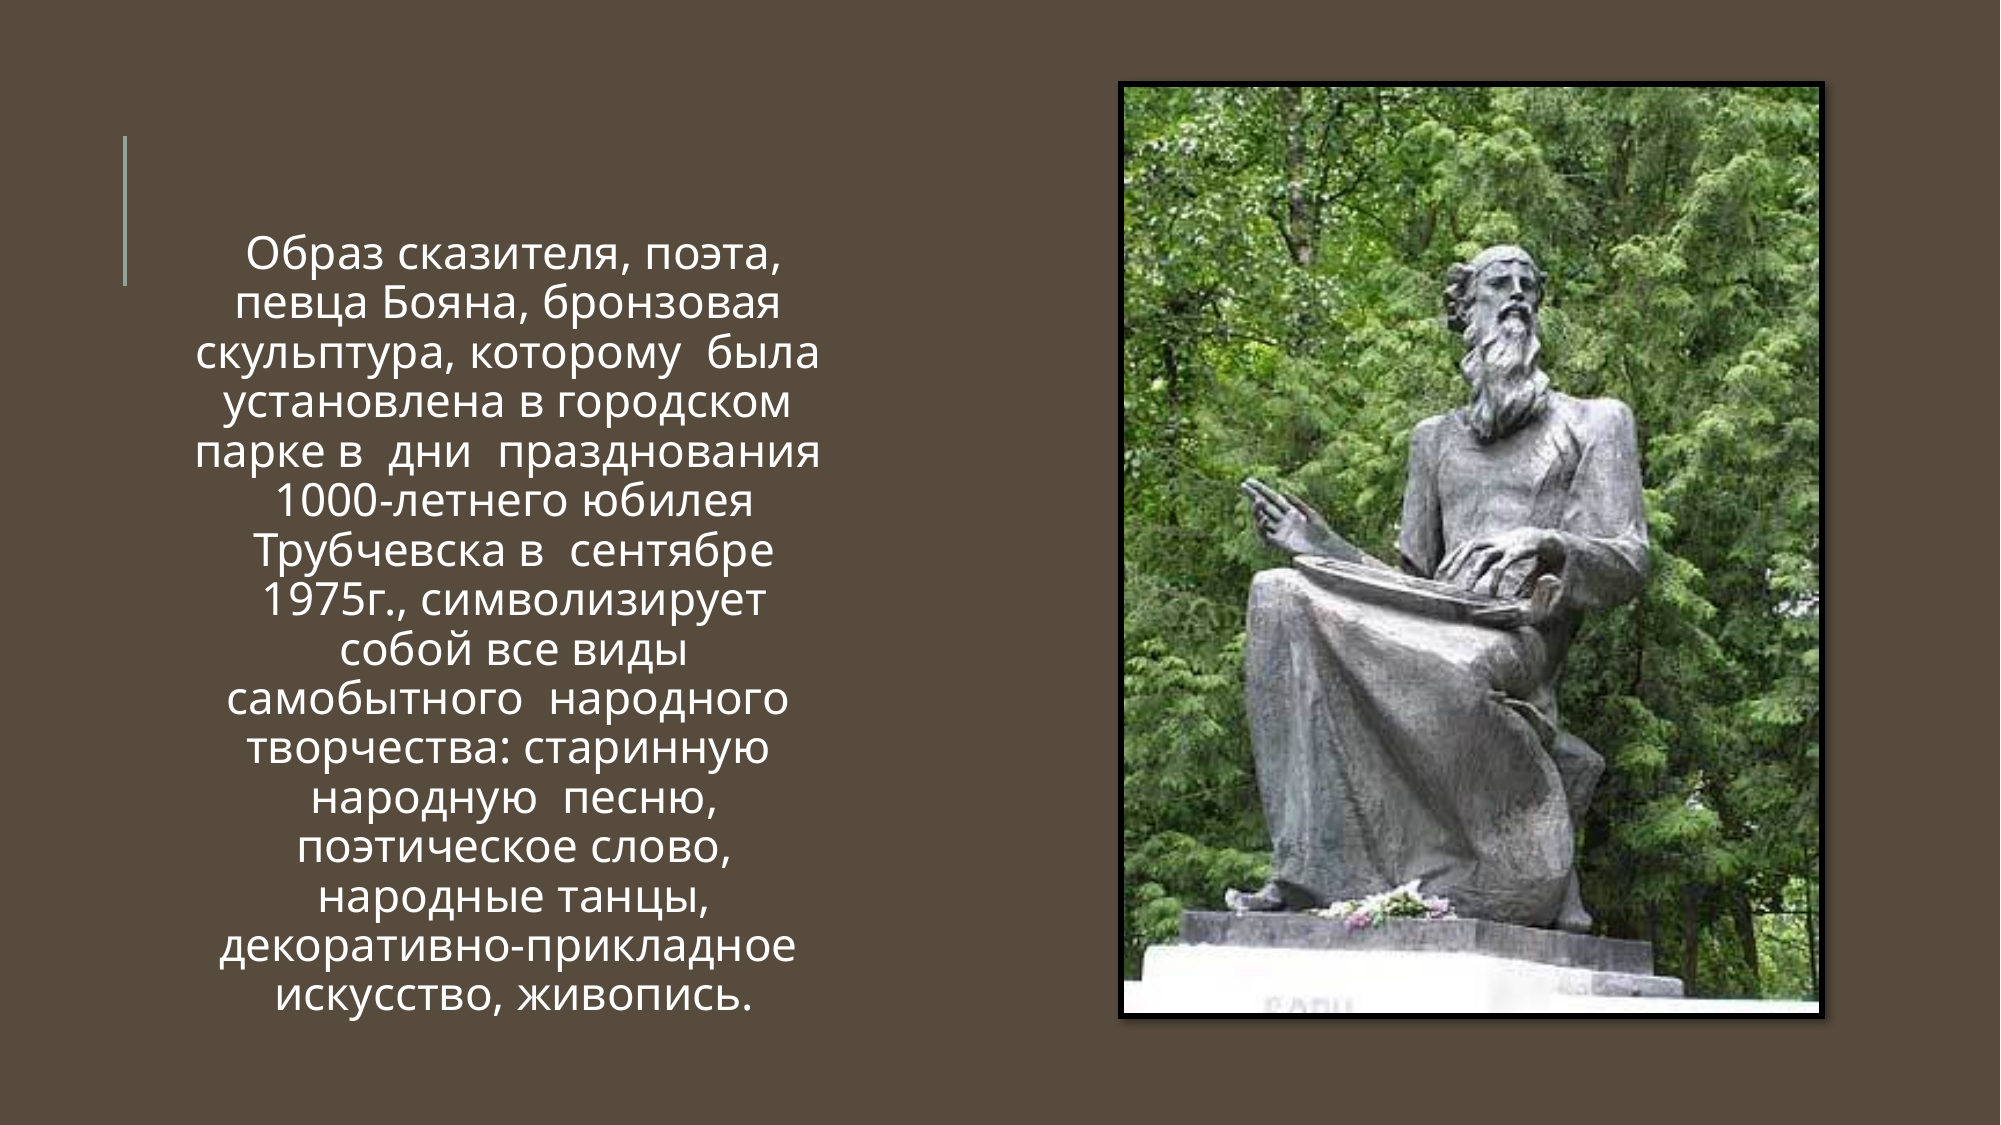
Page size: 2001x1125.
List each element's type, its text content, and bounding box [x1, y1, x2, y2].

list Образ сказителя, поэта, певца Бояна, бронзовая скульптура, которому была установлена в городском парке в дни празднования 1000-летнего юбилея Трубчевска в сентябре 1975г., символизирует собой все виды самобытного народного творчества: старинную народную песню, поэтическое слово, народные танцы, декоративно-прикладное искусство, живопись. [168, 138, 847, 1035]
picture [1123, 86, 1819, 1014]
